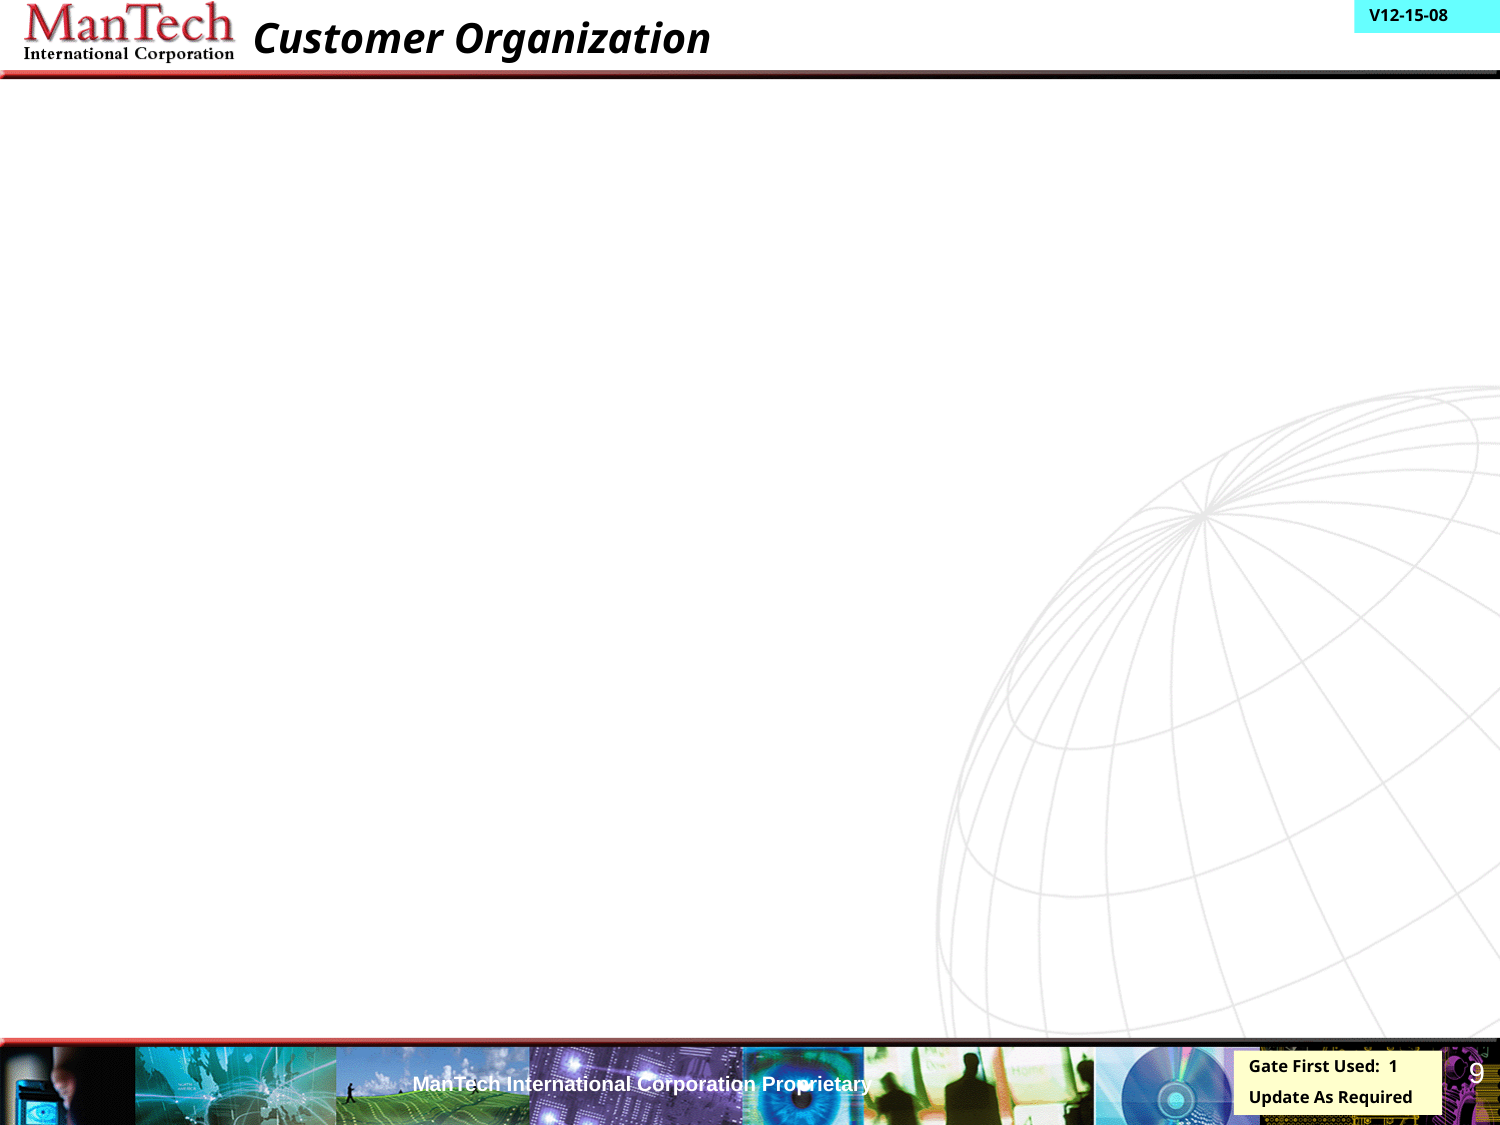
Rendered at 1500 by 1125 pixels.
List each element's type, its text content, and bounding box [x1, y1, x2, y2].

title Customer Organization [237, 4, 1500, 70]
text_box Gate First Used: 1 Update As Required [1233, 1050, 1443, 1115]
slide_number 9 [1149, 1046, 1500, 1125]
